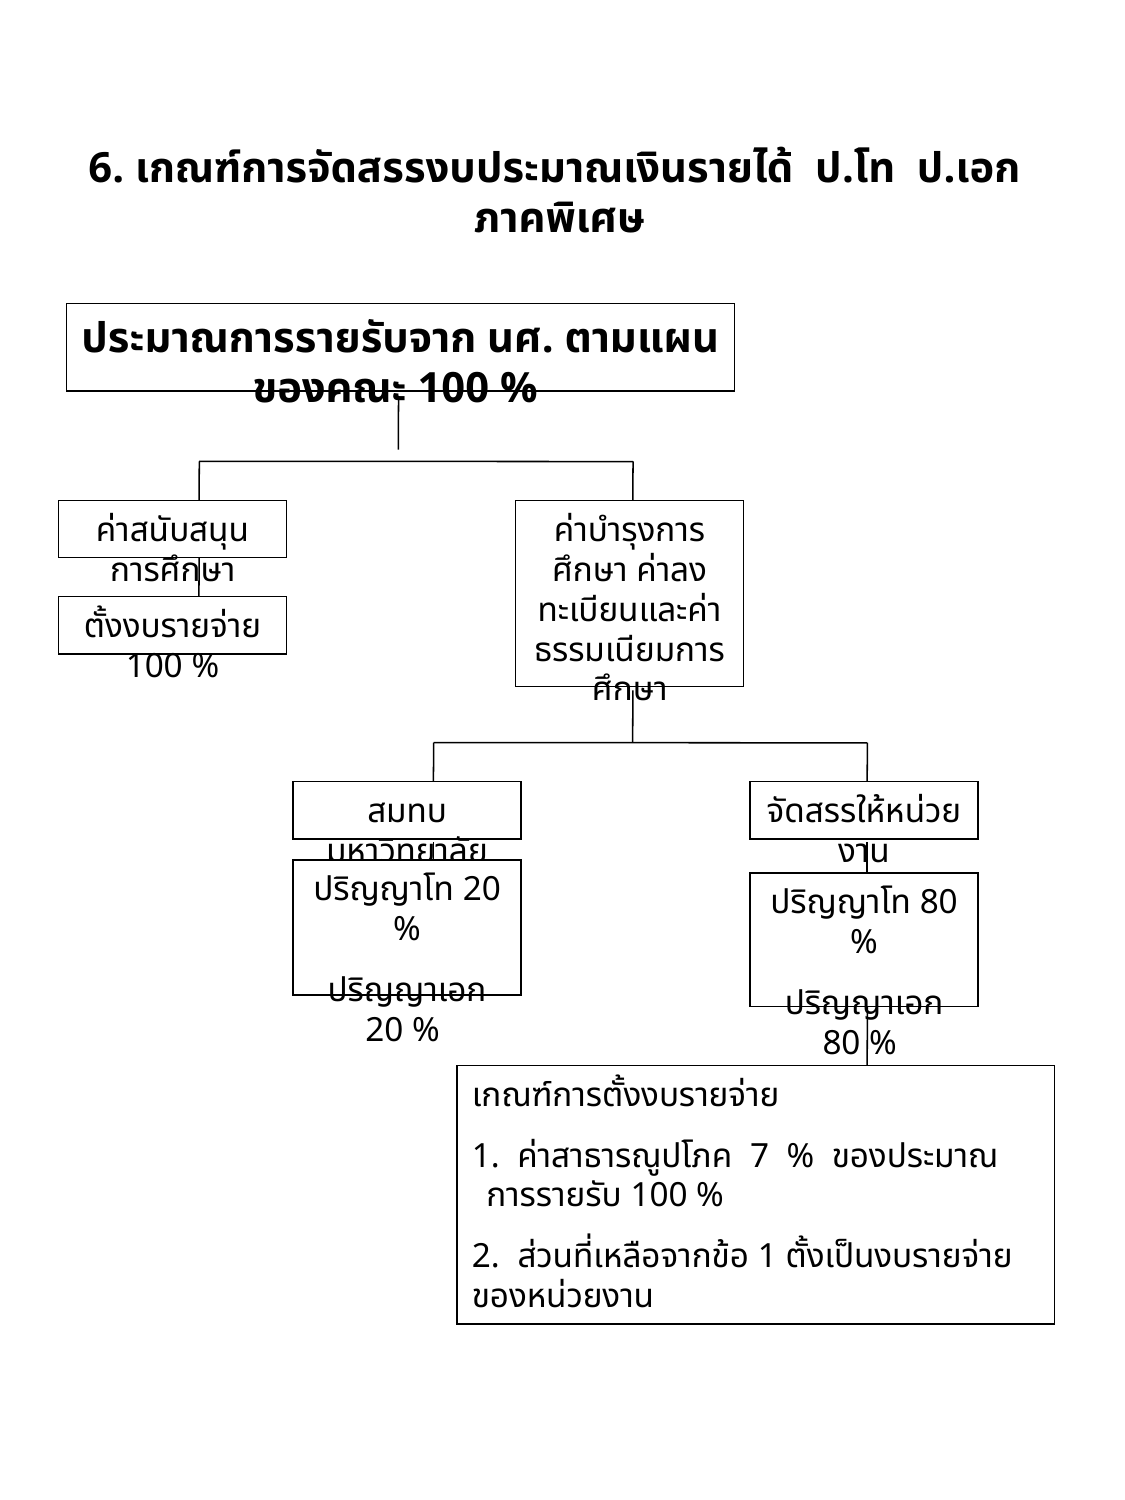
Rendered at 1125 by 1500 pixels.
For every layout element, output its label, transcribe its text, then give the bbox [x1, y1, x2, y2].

text_box 6. เกณฑ์การจัดสรรงบประมาณเงินรายได้ ป.โท ป.เอก ภาคพิเศษ [70, 83, 1049, 248]
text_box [58, 303, 1055, 1325]
